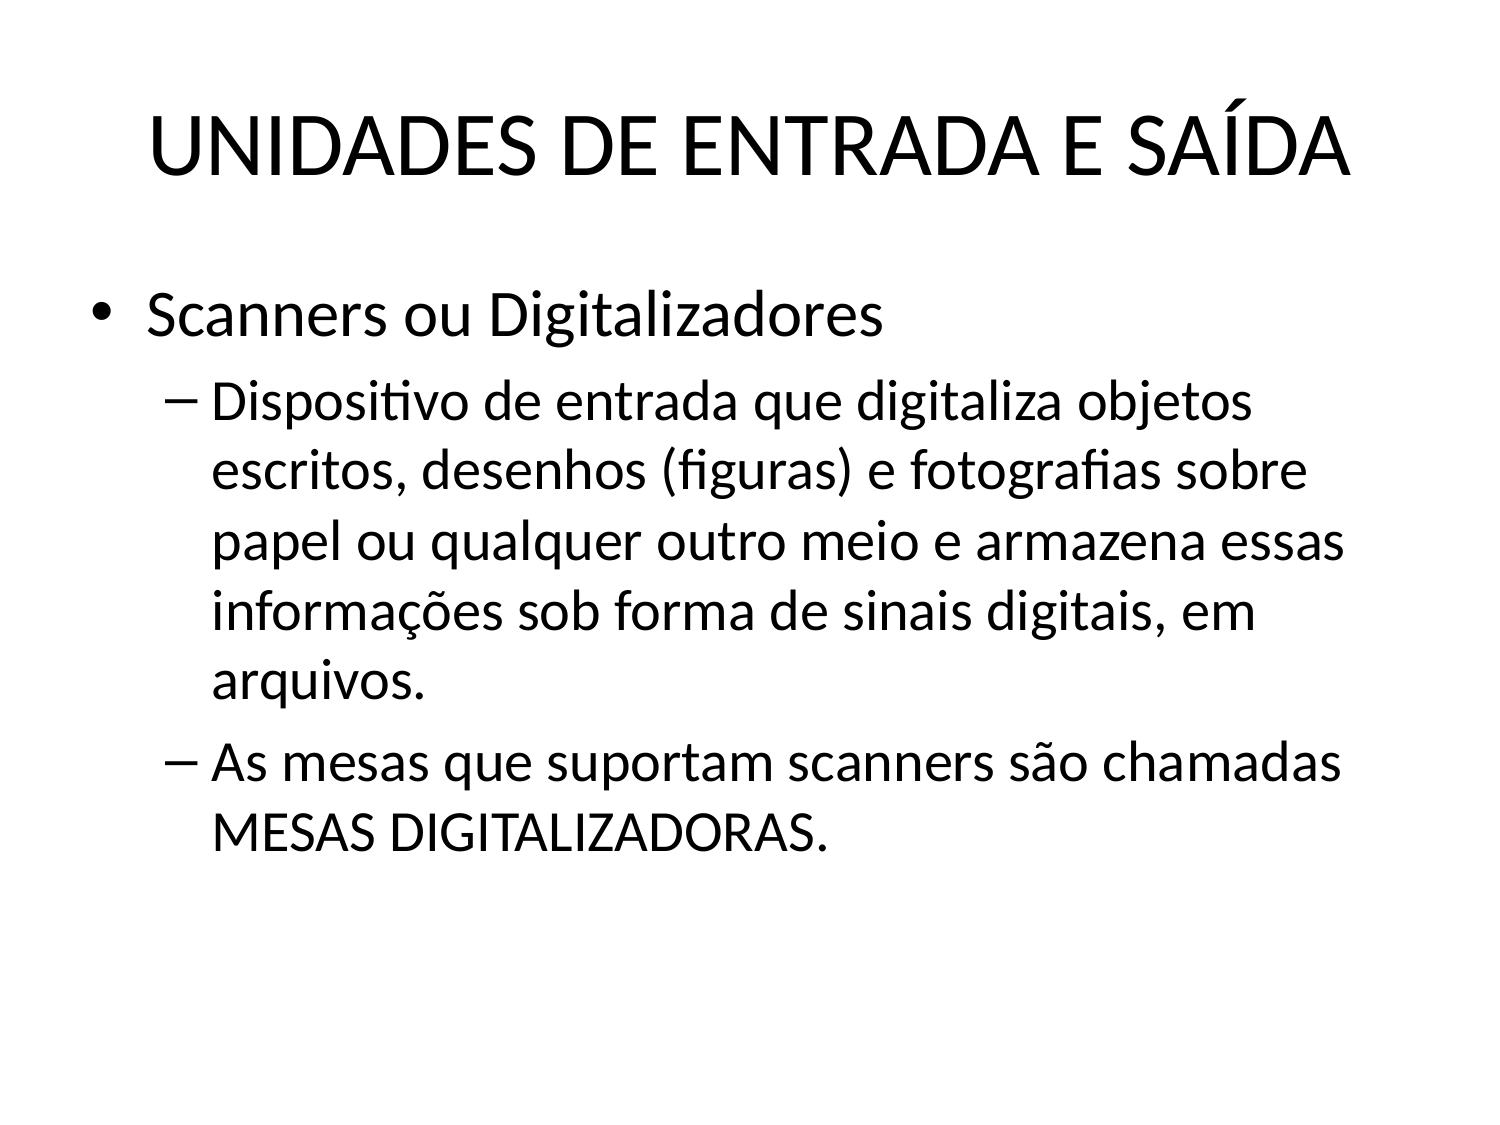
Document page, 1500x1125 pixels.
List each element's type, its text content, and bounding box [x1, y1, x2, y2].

list Scanners ou Digitalizadores Dispositivo de entrada que digitaliza objetos escritos, desenhos (figuras) e fotografias sobre papel ou qualquer outro meio e armazena essas informações sob forma de sinais digitais, em arquivos. As mesas que suportam scanners são chamadas MESAS DIGITALIZADORAS. [75, 262, 1425, 1005]
title UNIDADES DE ENTRADA E SAÍDA [75, 45, 1425, 233]
